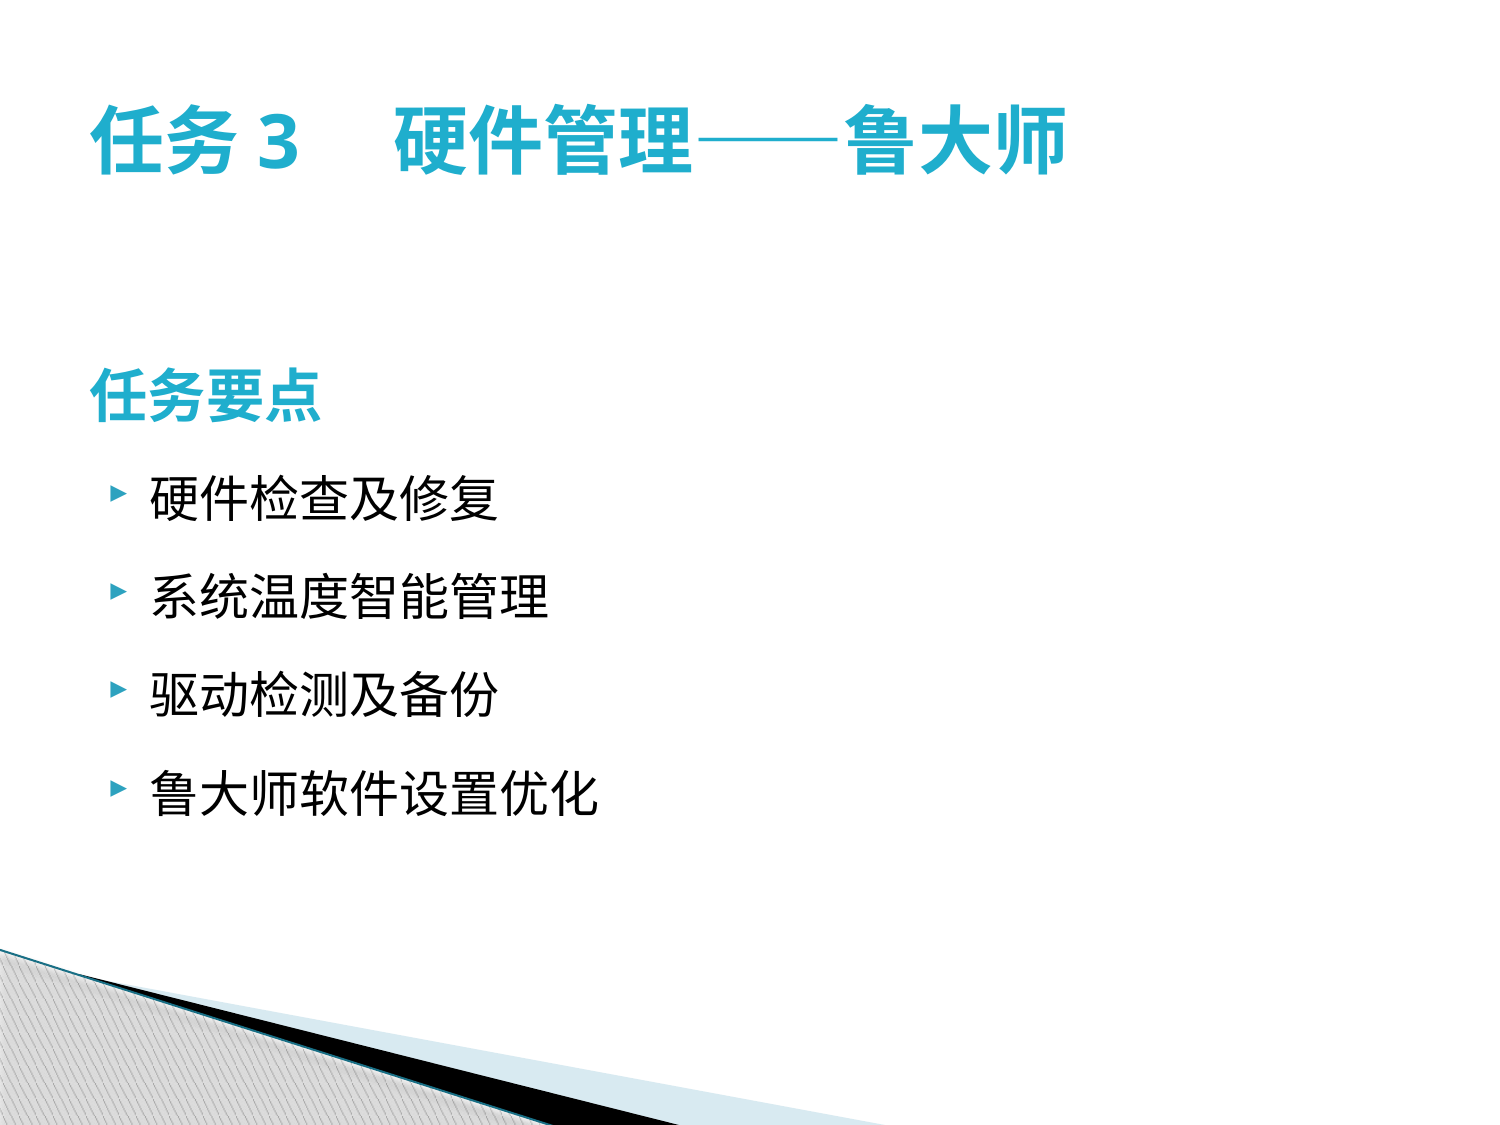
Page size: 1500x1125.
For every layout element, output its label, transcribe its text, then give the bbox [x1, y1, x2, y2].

title 任务3 硬件管理——鲁大师 [75, 45, 1425, 233]
list 任务要点 硬件检查及修复 系统温度智能管理 驱动检测及备份 鲁大师软件设置优化 [75, 309, 1425, 953]
